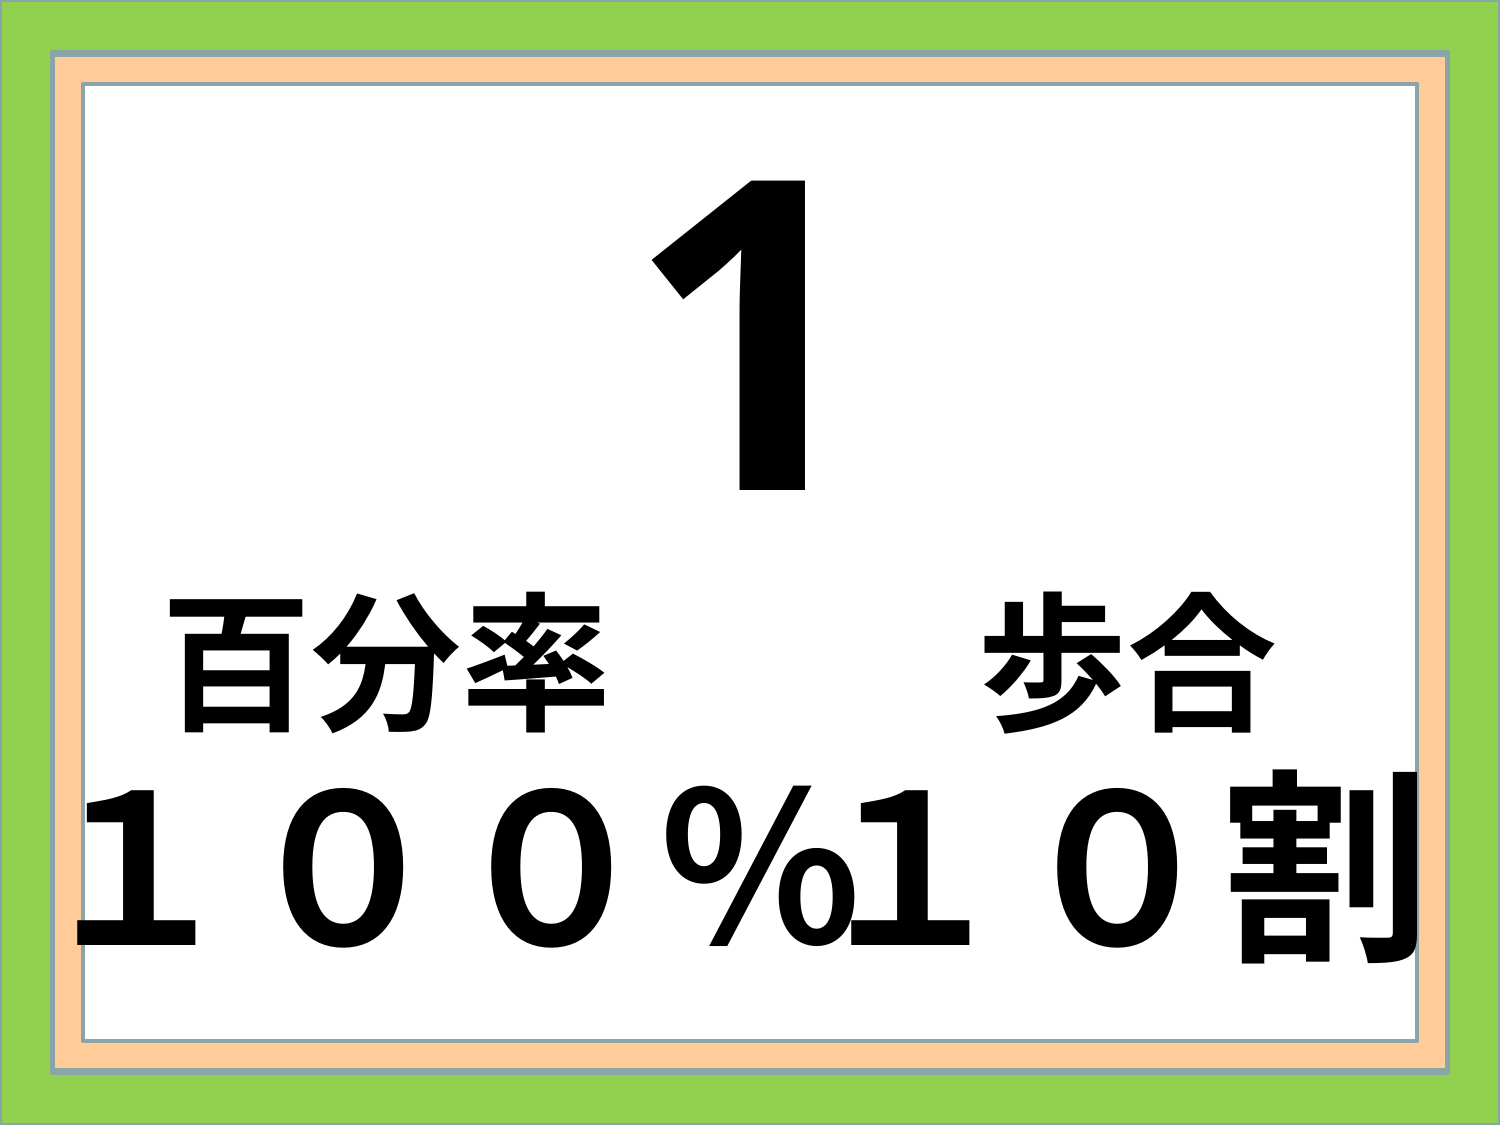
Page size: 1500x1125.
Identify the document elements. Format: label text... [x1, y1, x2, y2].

text_box 歩合 [962, 573, 1500, 757]
text_box １０割 [816, 716, 1420, 994]
text_box 1 [177, 89, 1323, 546]
text_box １００％ [146, 716, 750, 994]
text_box 百分率 [146, 573, 667, 757]
